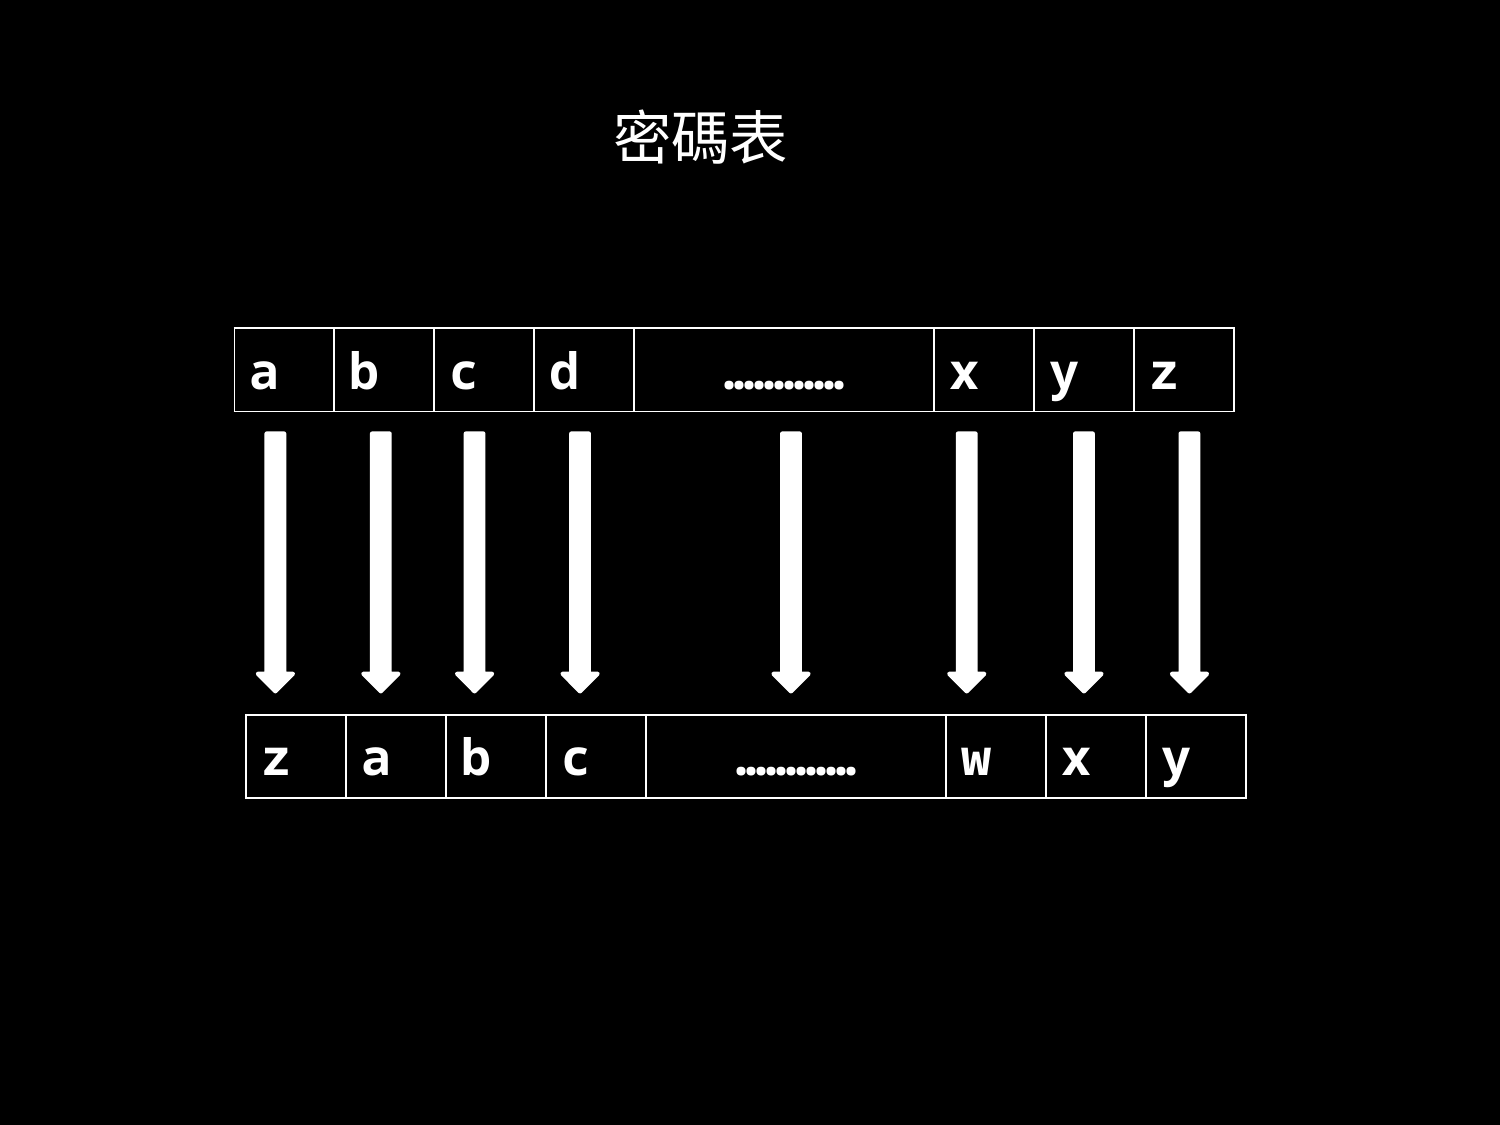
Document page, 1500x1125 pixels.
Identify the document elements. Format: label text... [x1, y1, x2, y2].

table_header a [347, 716, 445, 797]
text_box [947, 431, 987, 694]
table_header b [447, 716, 545, 797]
text_box [455, 431, 495, 694]
table_header d [535, 329, 633, 411]
table_header c [547, 716, 645, 797]
table_header ………… [647, 716, 945, 797]
text_box [1064, 431, 1104, 694]
table_header b [335, 329, 433, 411]
table_header x [1047, 716, 1145, 797]
text_box 密碼表 [598, 93, 804, 179]
text_box [560, 431, 600, 694]
table_header w [947, 716, 1045, 797]
table_header c [435, 329, 533, 411]
text_box [361, 431, 401, 694]
table_header a [235, 329, 333, 411]
table_header y [1147, 716, 1245, 797]
text_box [255, 431, 295, 694]
text_box [771, 431, 811, 694]
text_box [1169, 431, 1209, 694]
table_header x [935, 329, 1033, 411]
table_header y [1035, 329, 1133, 411]
table_header ………… [635, 329, 933, 411]
table_header z [1135, 329, 1233, 411]
table_header z [247, 716, 345, 797]
